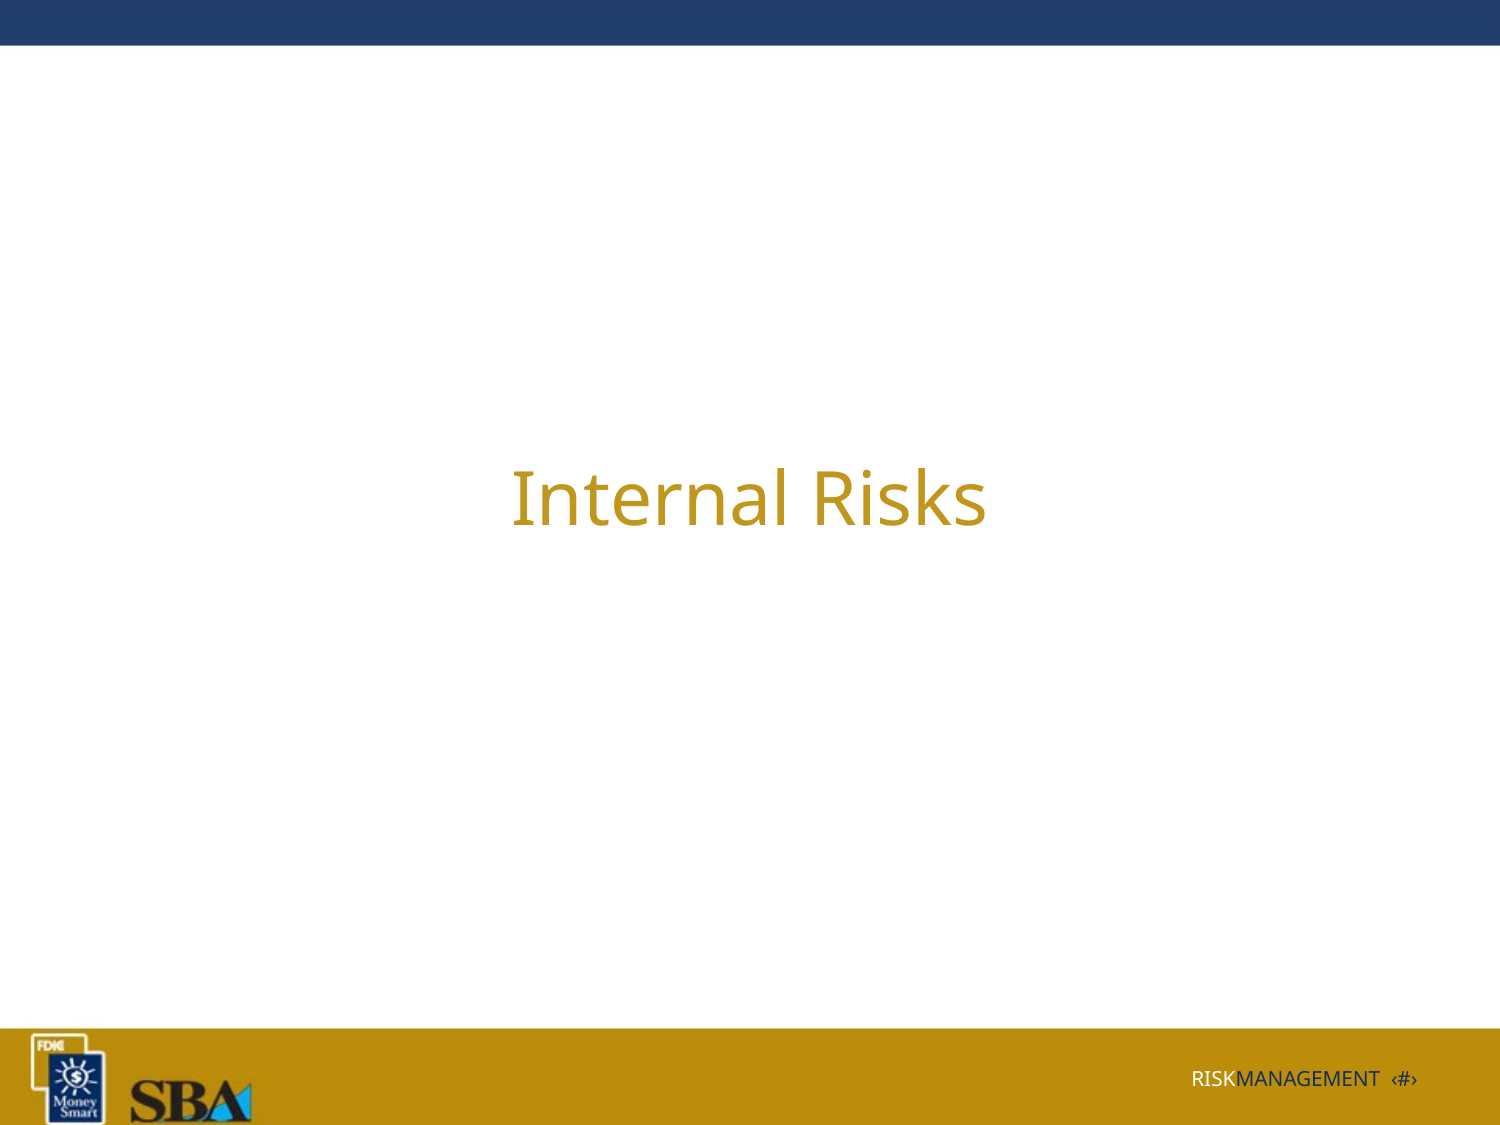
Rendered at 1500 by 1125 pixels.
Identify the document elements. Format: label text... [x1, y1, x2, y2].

picture [0, 551, 1500, 1125]
title Internal Risks [0, 449, 1500, 551]
picture [0, 0, 1500, 449]
